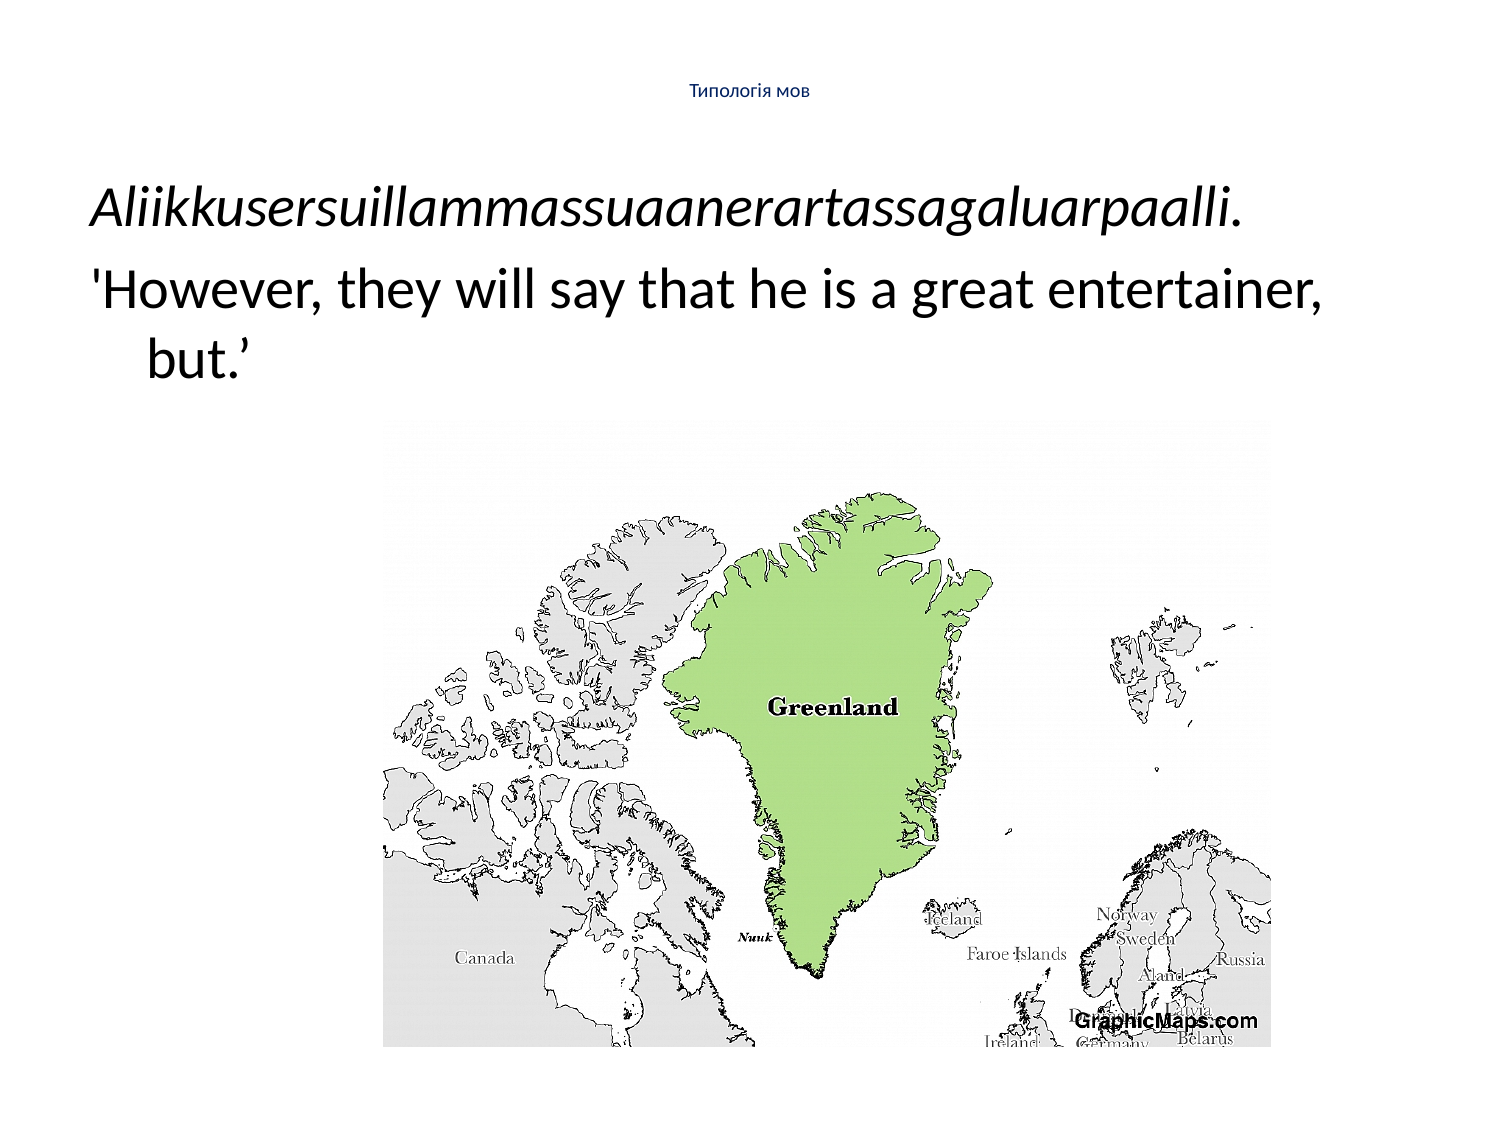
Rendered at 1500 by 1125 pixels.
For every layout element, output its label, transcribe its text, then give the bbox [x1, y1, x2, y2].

title Типологія мов [75, 45, 1425, 149]
list Aliikkusersuillammassuaanerartassagaluarpaalli. 'However, they will say that he is a great entertainer, but.’ [75, 160, 1425, 1005]
picture [383, 420, 1271, 1048]
